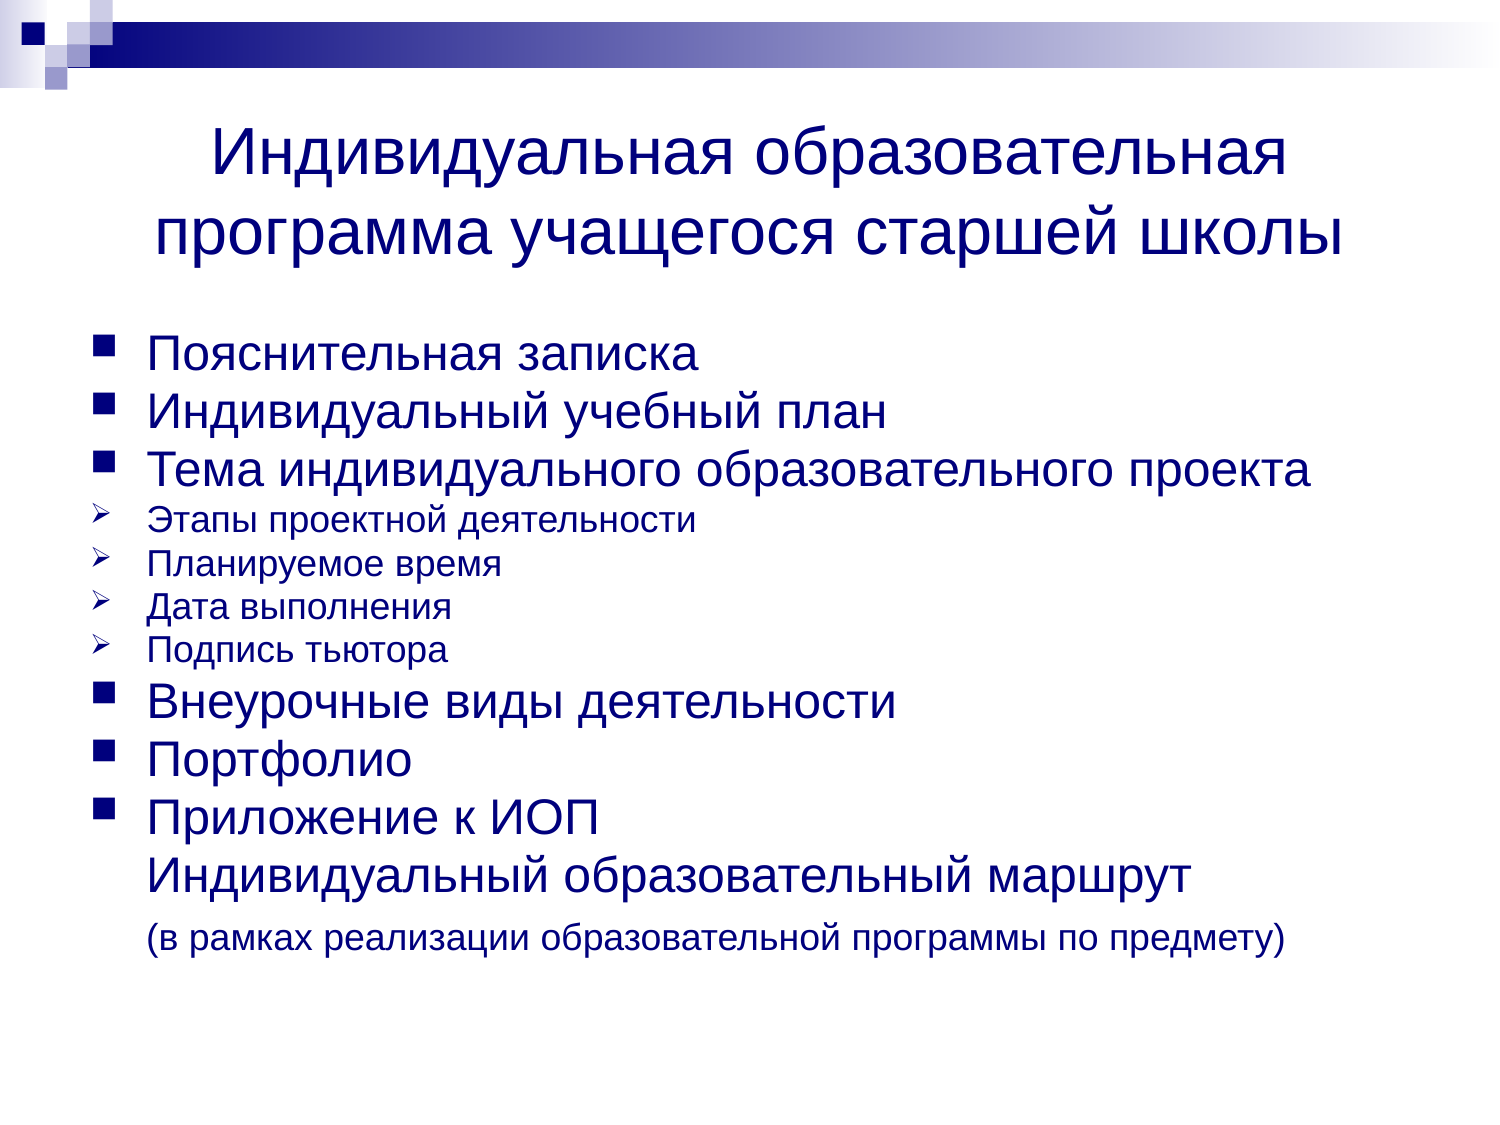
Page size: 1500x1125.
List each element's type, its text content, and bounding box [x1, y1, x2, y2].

list Пояснительная записка Индивидуальный учебный план Тема индивидуального образовательного проекта Этапы проектной деятельности Планируемое время Дата выполнения Подпись тьютора Внеурочные виды деятельности Портфолио Приложение к ИОП Индивидуальный образовательный маршрут (в рамках реализации образовательной программы по предмету) [75, 324, 1425, 1079]
title Индивидуальная образовательная программа учащегося старшей школы [75, 75, 1425, 300]
